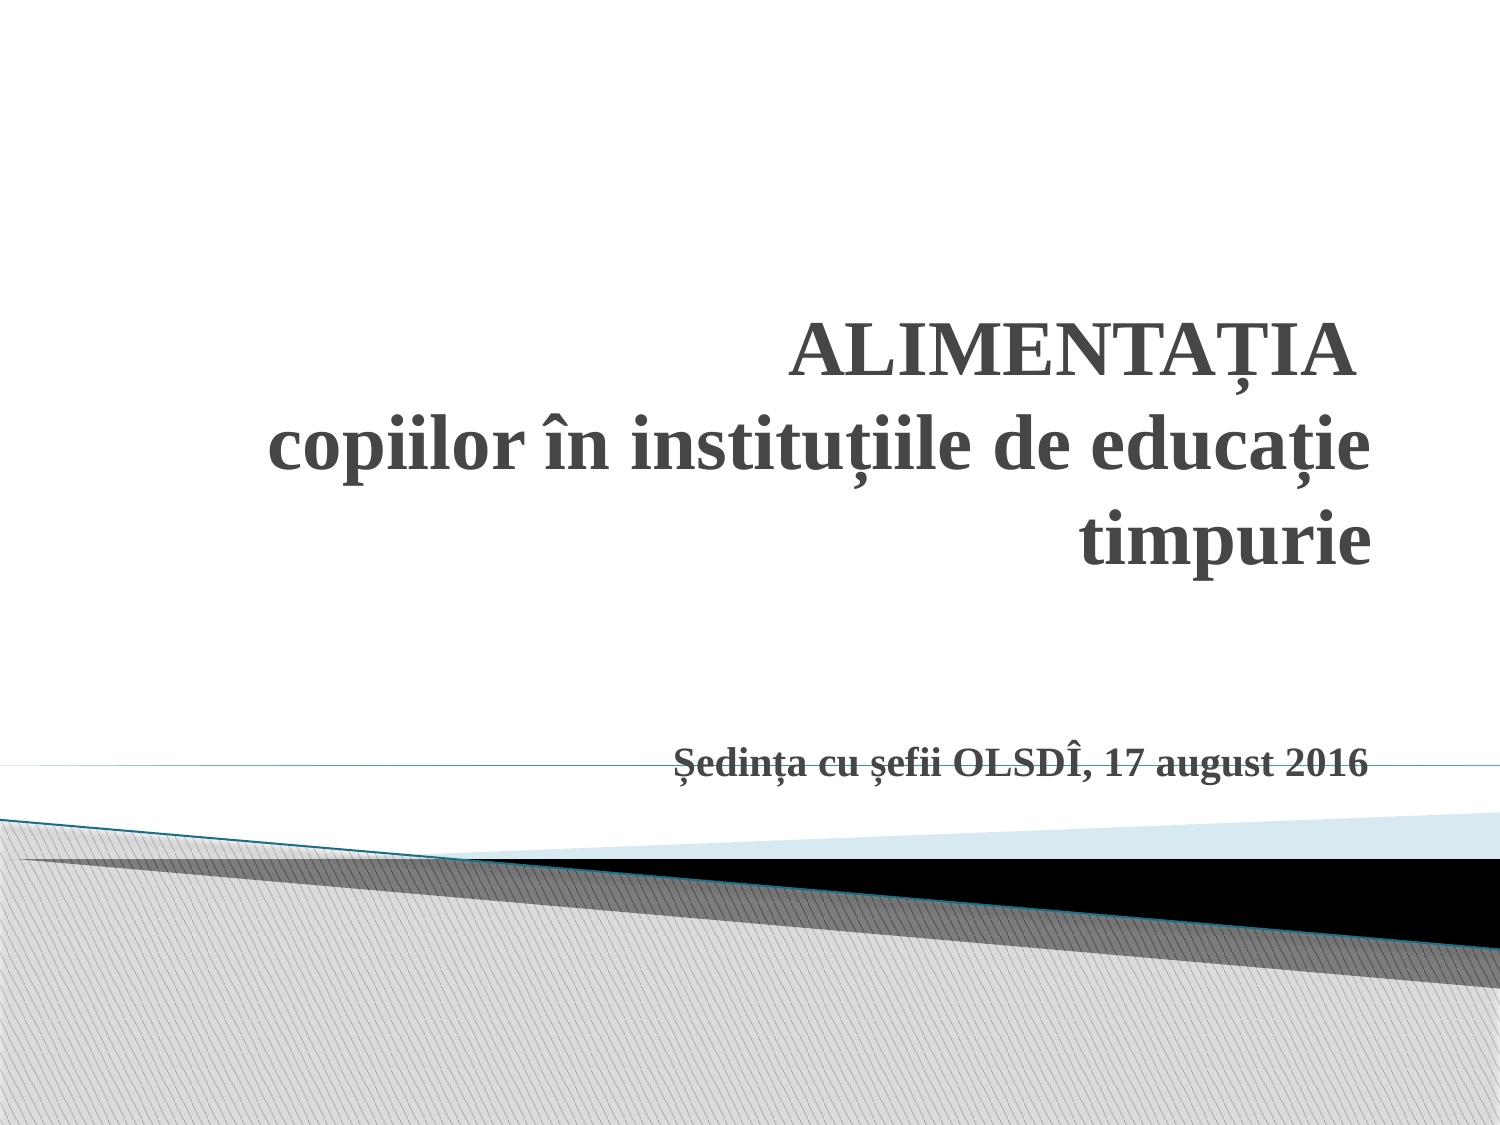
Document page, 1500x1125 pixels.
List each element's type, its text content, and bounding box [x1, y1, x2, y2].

subtitle Ședința cu șefii OLSDÎ, 17 august 2016 [112, 668, 1388, 835]
picture [5, 859, 1500, 989]
title ALIMENTAȚIA copiilor în instituțiile de educație timpurie [112, 287, 1388, 588]
